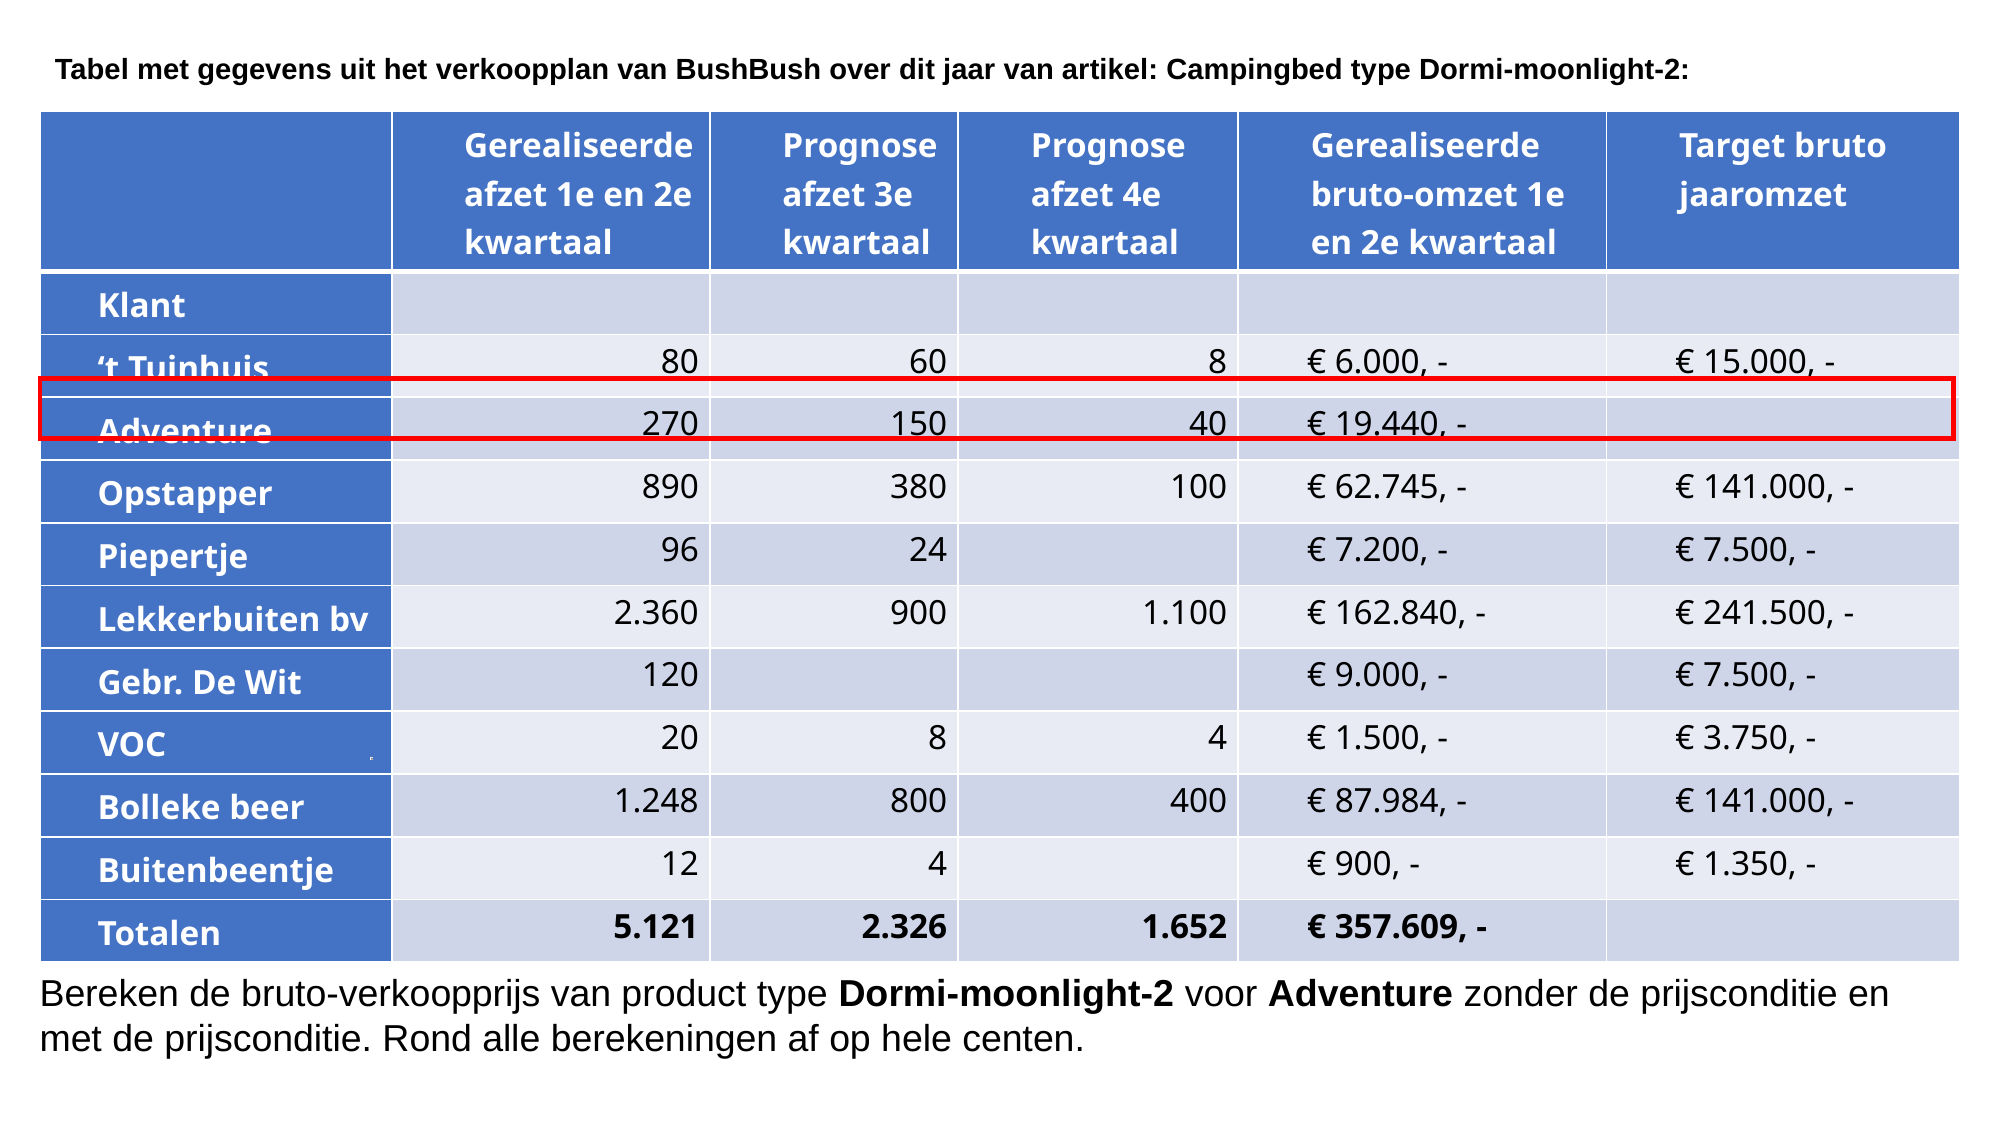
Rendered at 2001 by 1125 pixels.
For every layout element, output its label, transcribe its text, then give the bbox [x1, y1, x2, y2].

table_cell 900 [711, 586, 957, 647]
table_cell 24 [711, 524, 957, 585]
table_cell € 141.000, - [1607, 461, 1959, 522]
table_cell [959, 524, 1237, 585]
table_cell € 7.200, - [1239, 524, 1606, 585]
table_cell 8 [711, 712, 957, 773]
table_cell Buitenbeentje [41, 838, 391, 899]
table_cell € 900, - [1239, 838, 1606, 899]
table_header Prognose afzet 3e kwartaal [711, 112, 957, 269]
table_cell 270 [393, 439, 709, 459]
table_cell € 357.609, - [1239, 900, 1606, 961]
table_cell 2.360 [393, 586, 709, 647]
table_cell [711, 649, 957, 710]
table_cell 1.100 [959, 586, 1237, 647]
table_cell € 3.750, - [1607, 712, 1959, 773]
table_cell 4 [959, 712, 1237, 773]
table_cell [1607, 900, 1959, 961]
table_cell 1.248 [393, 775, 709, 836]
text_box [39, 378, 1955, 439]
table_cell [711, 274, 957, 334]
table_cell 380 [711, 461, 957, 522]
table_cell [959, 274, 1237, 334]
text_box Bereken de bruto-verkoopprijs van product type Dormi-moonlight-2 voor Adventure zonder de prijsconditie en met de prijsconditie. Rond alle berekeningen af op hele centen. [24, 961, 1915, 1066]
table_cell 60 [711, 335, 957, 378]
table_cell 150 [711, 439, 957, 459]
table_cell 80 [393, 335, 709, 378]
table_cell € 162.840, - [1239, 586, 1606, 647]
table_cell 400 [959, 775, 1237, 836]
table_cell € 7.500, - [1607, 649, 1959, 710]
table_cell 40 [959, 439, 1237, 459]
table_cell Gebr. De Wit [41, 649, 391, 710]
table_cell VOC [41, 712, 391, 773]
table_header [41, 112, 391, 269]
text_box Tabel met gegevens uit het verkoopplan van BushBush over dit jaar van artikel: Campingbed type Dormi-moonlight-2: [39, 42, 1862, 93]
table_cell € 62.745, - [1239, 461, 1606, 522]
table_header Prognose afzet 4e kwartaal [959, 112, 1237, 269]
table_cell 20 [393, 712, 709, 773]
table_cell 1.652 [959, 900, 1237, 961]
table_header Gerealiseerde afzet 1e en 2e kwartaal [393, 112, 709, 269]
table_cell 5.121 [393, 900, 709, 961]
table_header Gerealiseerde bruto-omzet 1e en 2e kwartaal [1239, 112, 1606, 269]
table_cell [1607, 274, 1959, 334]
table_cell [959, 838, 1237, 899]
table_cell Totalen [41, 900, 391, 961]
table_cell 100 [959, 461, 1237, 522]
table_cell € 6.000, - [1239, 335, 1606, 378]
table_cell Bolleke beer [41, 775, 391, 836]
table_cell Opstapper [41, 461, 391, 522]
table_cell € 241.500, - [1607, 586, 1959, 647]
table_cell € 19.440, - [1239, 439, 1606, 459]
table_cell 2.326 [711, 900, 957, 961]
table_cell [959, 649, 1237, 710]
table_cell 800 [711, 775, 957, 836]
table_cell € 141.000, - [1607, 775, 1959, 836]
table_cell Adventure [41, 439, 391, 459]
table_cell € 1.500, - [1239, 712, 1606, 773]
table_cell € 1.350, - [1607, 838, 1959, 899]
table_cell € 7.500, - [1607, 524, 1959, 585]
table_cell Piepertje [41, 524, 391, 585]
table_cell 4 [711, 838, 957, 899]
table_cell ‘t Tuinhuis [41, 335, 391, 378]
table_cell Lekkerbuiten bv [41, 586, 391, 647]
table_cell € 15.000, - [1607, 335, 1959, 396]
table_cell 120 [393, 649, 709, 710]
table_cell [393, 274, 709, 334]
table_cell 8 [959, 335, 1237, 378]
table_cell € 87.984, - [1239, 775, 1606, 836]
table_cell [1239, 274, 1606, 334]
table_cell 12 [393, 838, 709, 899]
table_cell € 9.000, - [1239, 649, 1606, 710]
table_cell 890 [393, 461, 709, 522]
table_cell Klant [41, 274, 391, 334]
table_cell 96 [393, 524, 709, 585]
table_header Target bruto jaaromzet [1607, 112, 1959, 269]
table_cell [1607, 398, 1959, 459]
